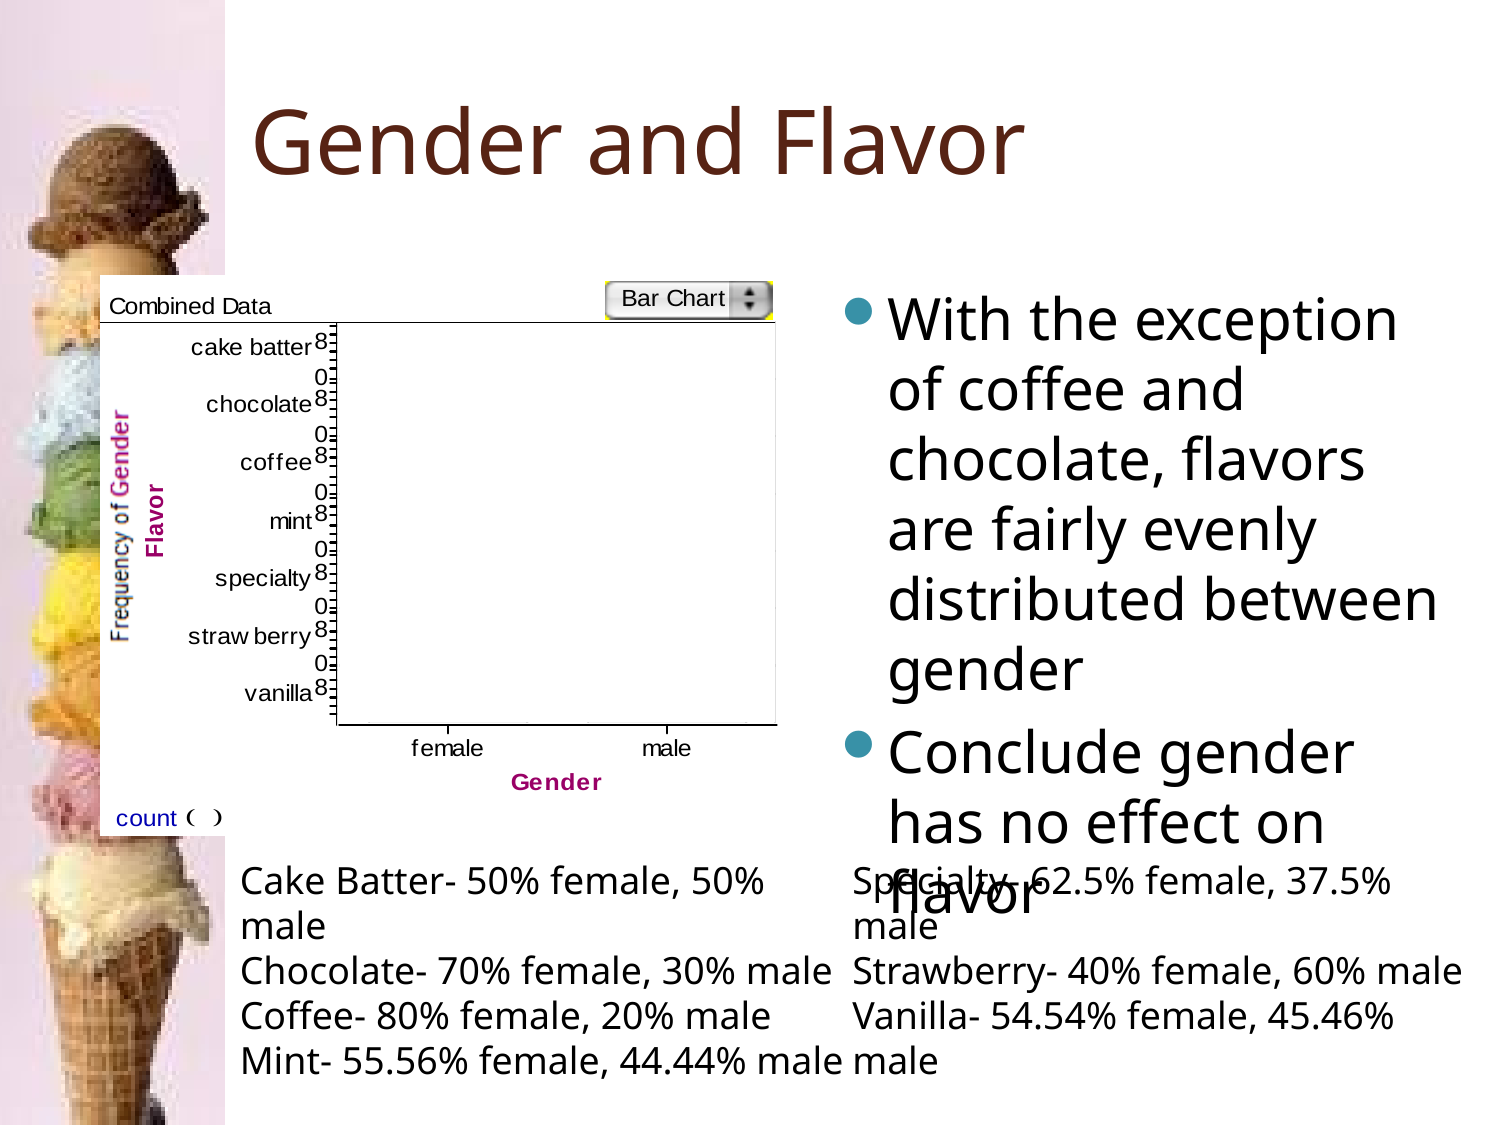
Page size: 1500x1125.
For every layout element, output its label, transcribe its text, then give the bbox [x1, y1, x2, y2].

title Gender and Flavor [235, 45, 1466, 233]
text_box Specialty- 62.5% female, 37.5% male Strawberry- 40% female, 60% male Vanilla- 54.54% female, 45.46% male [837, 849, 1488, 1090]
text_box Cake Batter- 50% female, 50% male Chocolate- 70% female, 30% male Coffee- 80% female, 20% male Mint- 55.56% female, 44.44% male [233, 849, 837, 1090]
list With the exception of coffee and chocolate, flavors are fairly evenly distributed between gender Conclude gender has no effect on flavor [812, 274, 1476, 849]
picture [0, 0, 778, 1125]
